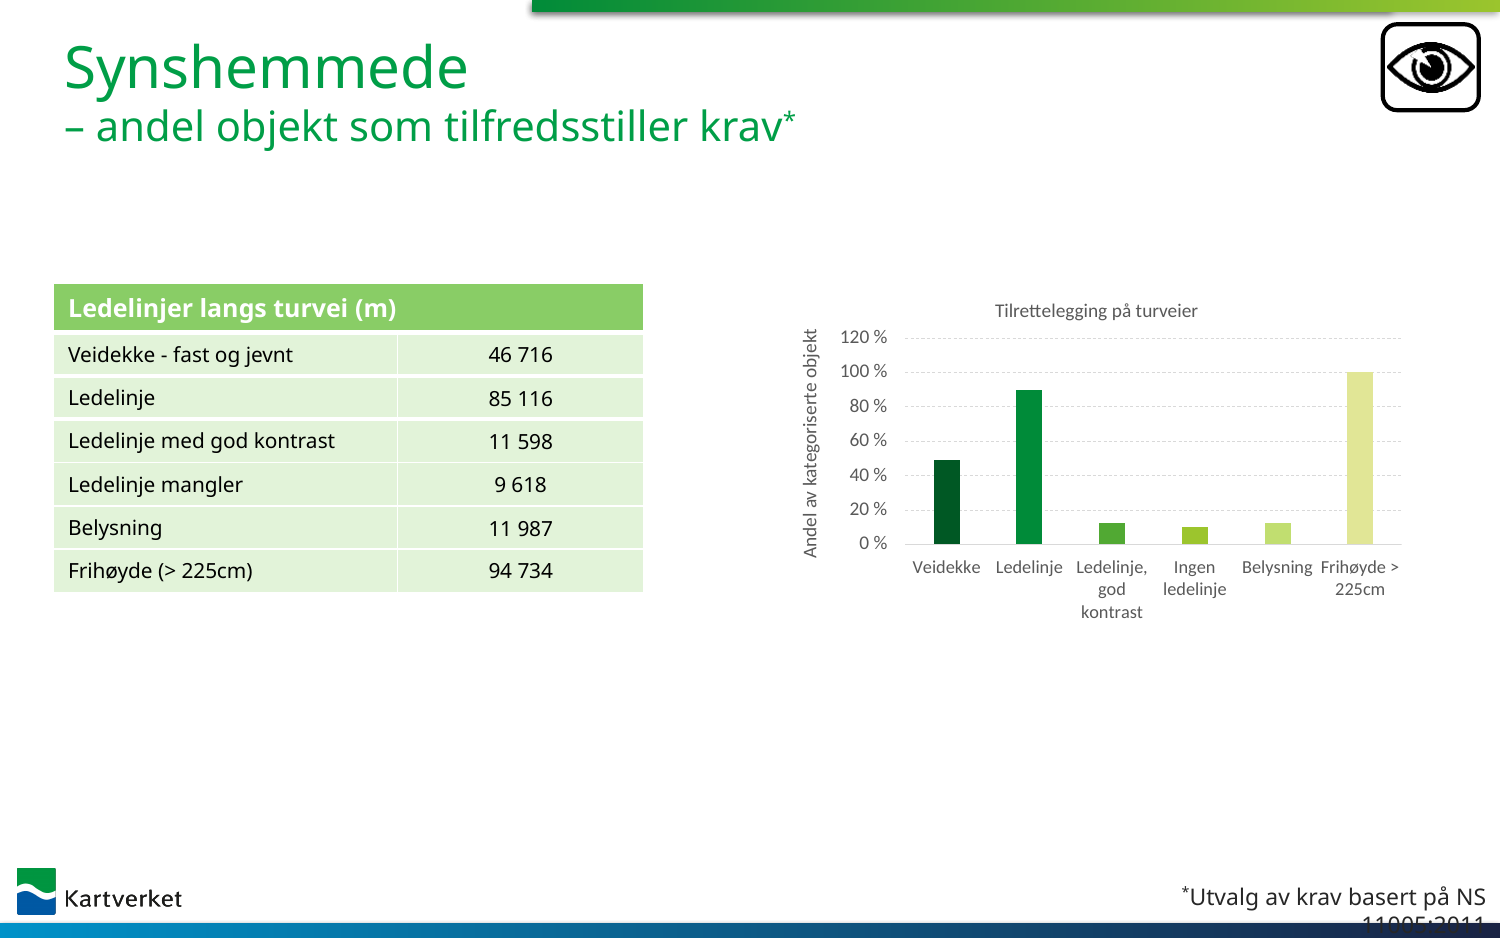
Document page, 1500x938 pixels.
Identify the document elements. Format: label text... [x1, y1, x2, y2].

text_box *Utvalg av krav basert på NS 11005:2011 [1068, 873, 1500, 938]
table_cell Belysning [54, 507, 397, 548]
table_cell Ledelinje mangler [54, 463, 397, 505]
table_cell 11 598 [398, 421, 643, 462]
table_cell 94 734 [398, 550, 643, 592]
table_cell Frihøyde (> 225cm) [54, 550, 397, 592]
table_cell Ledelinje med god kontrast [54, 421, 397, 462]
table_cell Ledelinje [54, 378, 397, 417]
picture [791, 291, 1402, 630]
table_cell 11 987 [398, 507, 643, 548]
table_cell Veidekke - fast og jevnt [54, 335, 397, 374]
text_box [1382, 24, 1480, 111]
table_cell 85 116 [398, 378, 643, 417]
table_header Ledelinjer langs turvei (m) [54, 284, 643, 330]
table_cell 9 618 [398, 463, 643, 505]
table_cell 46 716 [398, 335, 643, 374]
text_box Synshemmede – andel objekt som tilfredsstiller krav* [49, 24, 1431, 158]
